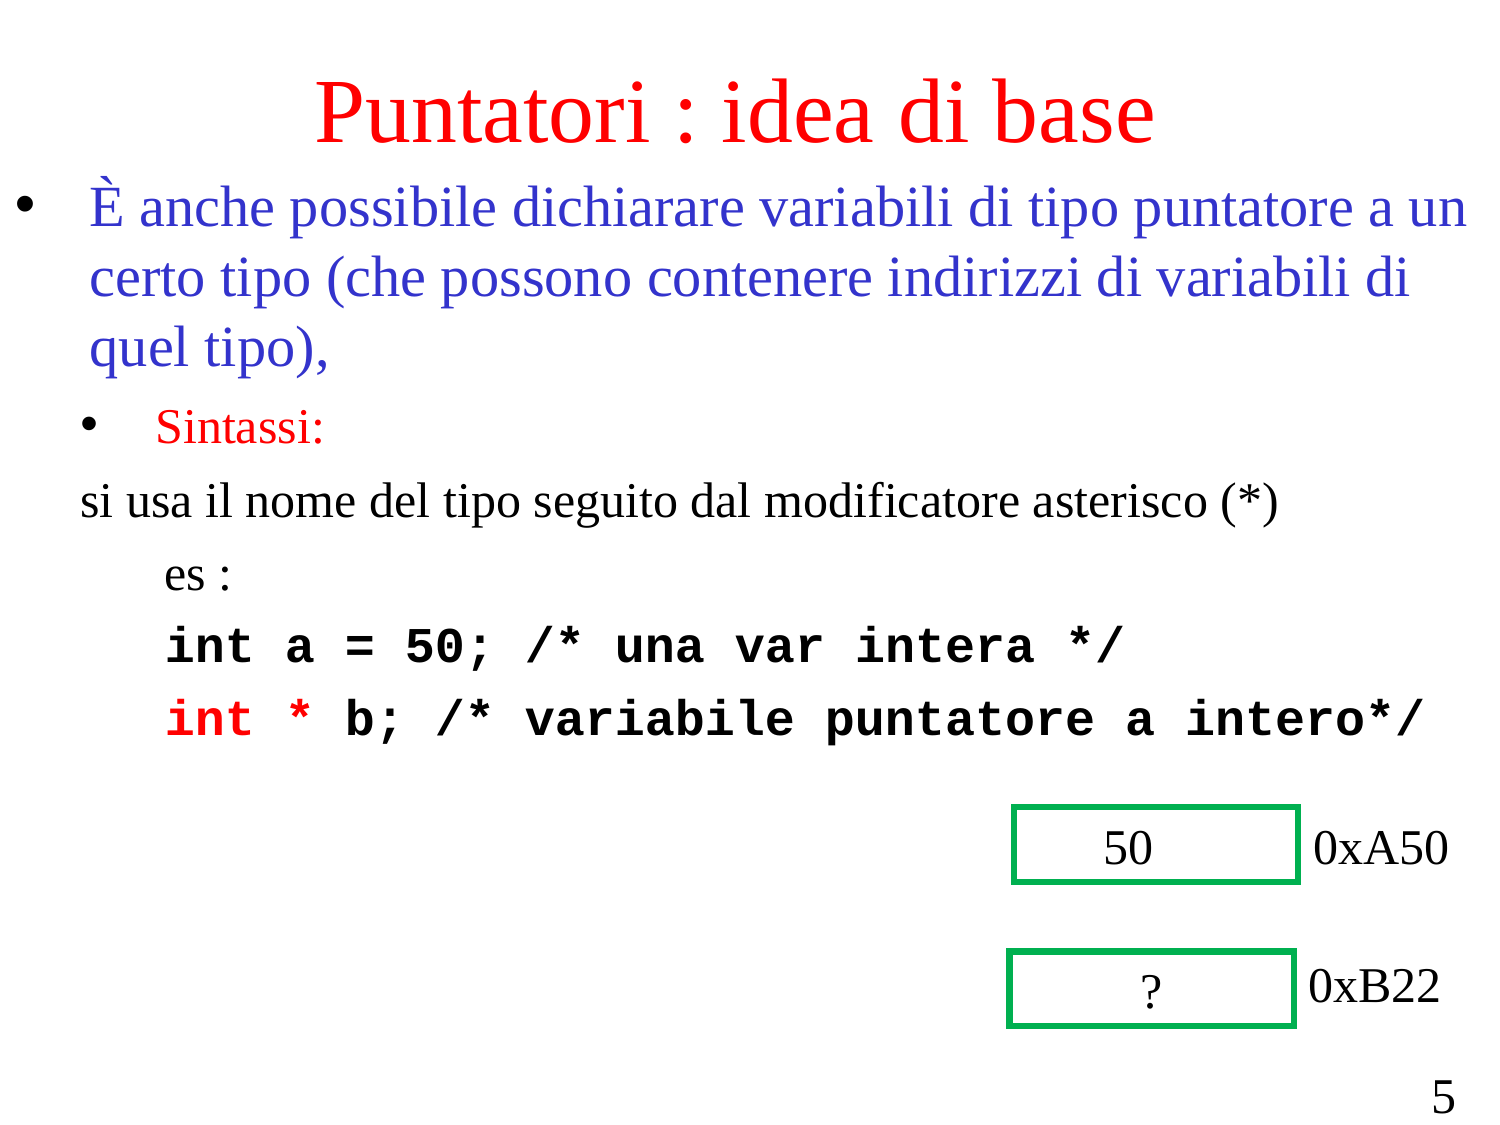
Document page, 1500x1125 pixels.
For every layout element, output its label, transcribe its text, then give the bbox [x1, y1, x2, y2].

title Puntatori : idea di base [0, 0, 1471, 160]
text_box 50 5 [1014, 806, 1298, 882]
text_box ? [1009, 951, 1294, 1027]
text_box 0xA50 [1298, 806, 1472, 883]
list È anche possibile dichiarare variabili di tipo puntatore a un certo tipo (che possono contenere indirizzi di variabili di quel tipo), Sintassi: si usa il nome del tipo seguito dal modificatore asterisco (*) es : int a = 50; /* una var intera */ int * b; /* variabile puntatore a intero*/ [0, 160, 1500, 999]
text_box 0xB22 [1293, 944, 1467, 1021]
slide_number 5 [1416, 1056, 1486, 1123]
